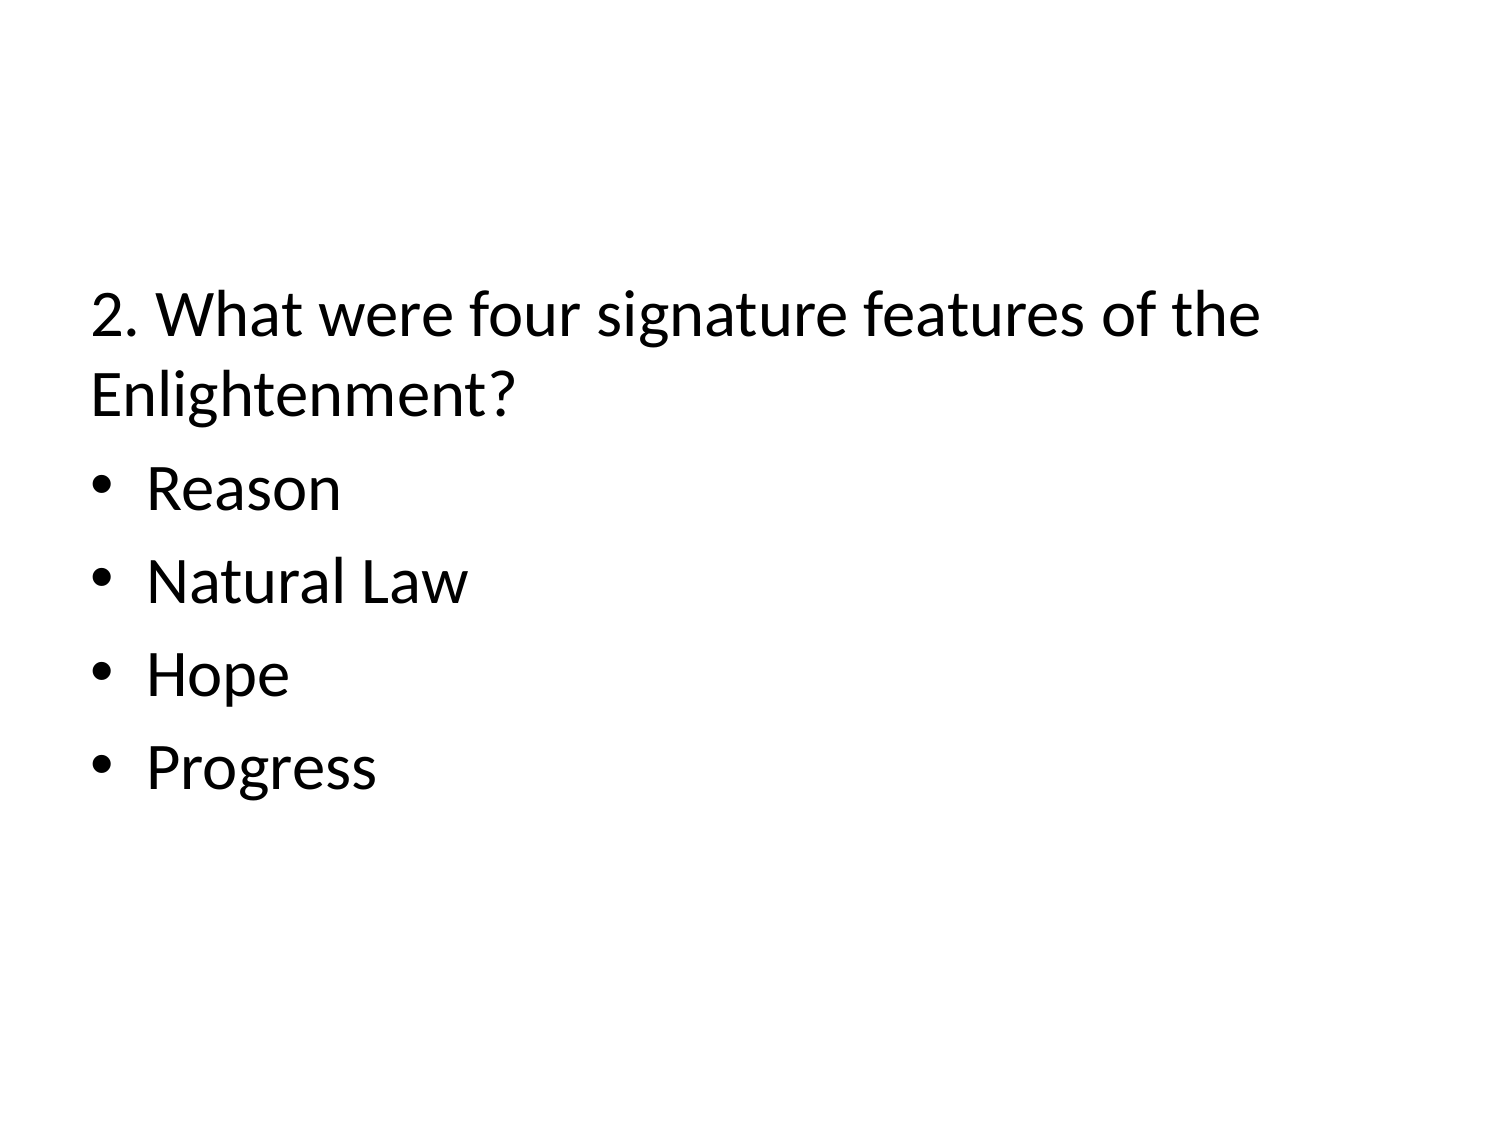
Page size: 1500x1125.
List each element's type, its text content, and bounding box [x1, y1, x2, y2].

list 2. What were four signature features of the Enlightenment? Reason Natural Law Hope Progress [75, 262, 1425, 1005]
